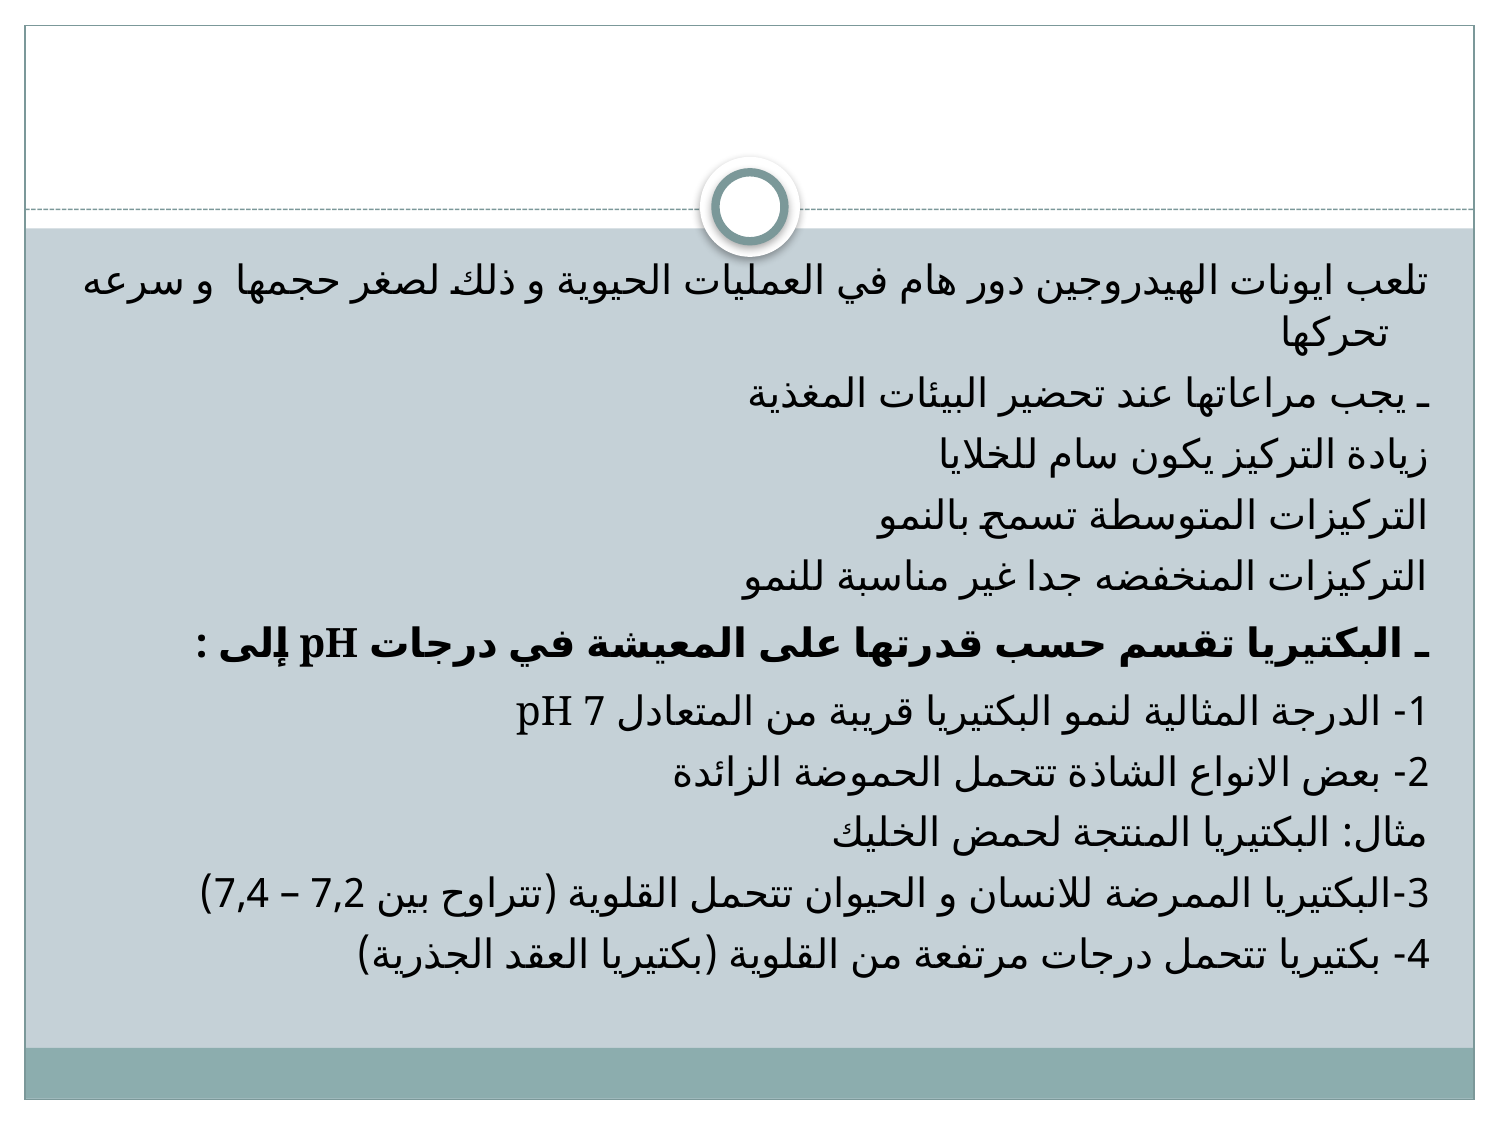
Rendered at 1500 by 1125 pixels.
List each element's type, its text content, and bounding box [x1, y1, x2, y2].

list تلعب ايونات الهيدروجين دور هام في العمليات الحيوية و ذلك لصغر حجمها و سرعه تحركها ـ يجب مراعاتها عند تحضير البيئات المغذية زيادة التركيز يكون سام للخلايا التركيزات المتوسطة تسمح بالنمو التركيزات المنخفضه جدا غير مناسبة للنمو ـ البكتيريا تقسم حسب قدرتها على المعيشة في درجات pH إلى : 1- الدرجة المثالية لنمو البكتيريا قريبة من المتعادل pH 7 2- بعض الانواع الشاذة تتحمل الحموضة الزائدة مثال: البكتيريا المنتجة لحمض الخليك 3-البكتيريا الممرضة للانسان و الحيوان تتحمل القلوية (تتراوح بين 7,2 – 7,4) 4- بكتيريا تتحمل درجات مرتفعة من القلوية (بكتيريا العقد الجذرية) [49, 250, 1445, 1001]
